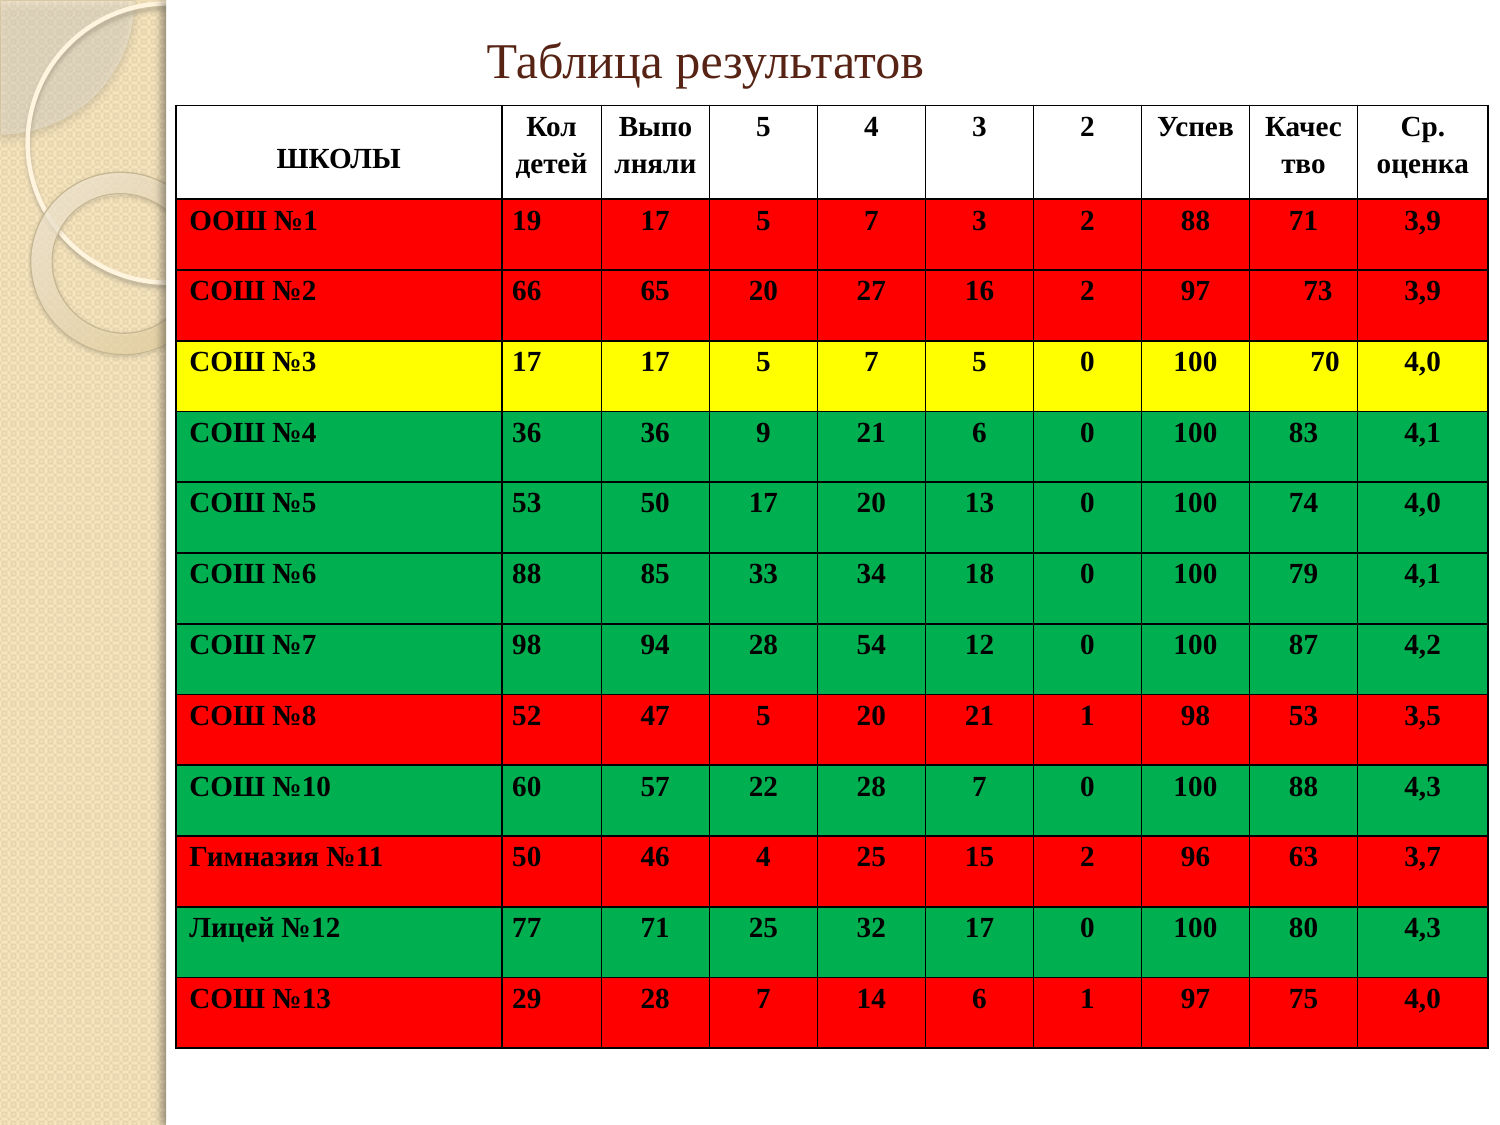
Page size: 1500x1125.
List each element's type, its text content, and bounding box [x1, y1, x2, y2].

table_cell 73 [1250, 271, 1357, 340]
table_cell 5 [710, 200, 817, 269]
table_cell 19 [503, 200, 601, 269]
table_cell 83 [1250, 412, 1357, 481]
table_cell 87 [1250, 625, 1357, 694]
table_cell 16 [926, 271, 1033, 340]
table_cell 7 [818, 200, 925, 269]
table_cell 65 [602, 271, 709, 340]
table_cell 63 [1250, 837, 1357, 906]
table_cell 4 [710, 837, 817, 906]
table_header Качество [1250, 106, 1357, 198]
table_cell СОШ №5 [177, 483, 501, 552]
table_cell 100 [1142, 908, 1249, 977]
table_cell 100 [1142, 412, 1249, 481]
table_cell 77 [503, 908, 601, 977]
table_cell 100 [1142, 554, 1249, 623]
table_cell 7 [926, 766, 1033, 835]
table_cell 66 [503, 271, 601, 340]
table_cell Гимназия №11 [177, 837, 501, 906]
table_cell 54 [818, 625, 925, 694]
table_cell 0 [1034, 342, 1141, 411]
table_cell 88 [503, 554, 601, 623]
table_header Ср. оценка [1358, 106, 1487, 198]
table_cell СОШ №2 [177, 271, 501, 340]
table_cell 9 [710, 412, 817, 481]
table_cell 88 [1250, 766, 1357, 835]
title Таблица результатов [234, 0, 1465, 105]
table_cell 4,1 [1358, 412, 1487, 481]
table_cell 3,7 [1358, 837, 1487, 906]
table_cell 53 [1250, 695, 1357, 764]
table_header ШКОЛЫ [177, 106, 501, 198]
table_cell 70 [1250, 342, 1357, 411]
table_cell 50 [503, 837, 601, 906]
table_cell 27 [818, 271, 925, 340]
table_cell 14 [818, 978, 925, 1047]
table_cell 20 [818, 695, 925, 764]
table_cell 2 [1034, 271, 1141, 340]
table_cell 17 [926, 908, 1033, 977]
table_cell 4,3 [1358, 908, 1487, 977]
table_cell 71 [1250, 200, 1357, 269]
table_cell 0 [1034, 625, 1141, 694]
table_cell 1 [1034, 978, 1141, 1047]
table_cell 47 [602, 695, 709, 764]
table_cell 0 [1034, 554, 1141, 623]
table_cell 13 [926, 483, 1033, 552]
table_cell 3,9 [1358, 200, 1487, 269]
table_cell 36 [602, 412, 709, 481]
table_cell 28 [818, 766, 925, 835]
table_cell СОШ №8 [177, 695, 501, 764]
table_cell 17 [503, 342, 601, 411]
table_cell 94 [602, 625, 709, 694]
table_cell 3 [926, 200, 1033, 269]
table_cell 7 [710, 978, 817, 1047]
table_cell 96 [1142, 837, 1249, 906]
table_cell 20 [818, 483, 925, 552]
table_header 3 [926, 106, 1033, 198]
table_cell 4,2 [1358, 625, 1487, 694]
table_cell 4,0 [1358, 483, 1487, 552]
table_cell 4,0 [1358, 978, 1487, 1047]
table_cell 0 [1034, 412, 1141, 481]
table_cell 28 [710, 625, 817, 694]
table_cell 100 [1142, 766, 1249, 835]
table_cell 25 [710, 908, 817, 977]
table_cell СОШ №7 [177, 625, 501, 694]
table_cell 6 [926, 978, 1033, 1047]
table_cell 20 [710, 271, 817, 340]
table_cell 25 [818, 837, 925, 906]
table_cell 98 [503, 625, 601, 694]
table_cell 2 [1034, 837, 1141, 906]
table_cell Лицей №12 [177, 908, 501, 977]
table_cell 97 [1142, 271, 1249, 340]
table_header Успев [1142, 106, 1249, 198]
table_cell 50 [602, 483, 709, 552]
table_cell 98 [1142, 695, 1249, 764]
table_cell 34 [818, 554, 925, 623]
table_cell 17 [710, 483, 817, 552]
table_cell ООШ №1 [177, 200, 501, 269]
table_cell 1 [1034, 695, 1141, 764]
table_cell 12 [926, 625, 1033, 694]
table_cell 2 [1034, 200, 1141, 269]
table_cell 4,0 [1358, 342, 1487, 411]
table_cell 46 [602, 837, 709, 906]
table_cell 5 [926, 342, 1033, 411]
table_cell 57 [602, 766, 709, 835]
table_header Выполняли [602, 106, 709, 198]
table_cell 88 [1142, 200, 1249, 269]
table_cell 85 [602, 554, 709, 623]
table_cell 3,9 [1358, 271, 1487, 340]
table_cell 52 [503, 695, 601, 764]
table_cell 3,5 [1358, 695, 1487, 764]
table_cell СОШ №3 [177, 342, 501, 411]
table_cell 32 [818, 908, 925, 977]
table_cell 100 [1142, 342, 1249, 411]
table_cell 17 [602, 342, 709, 411]
table_cell 80 [1250, 908, 1357, 977]
table_cell 75 [1250, 978, 1357, 1047]
table_cell 4,1 [1358, 554, 1487, 623]
table_cell 21 [926, 695, 1033, 764]
table_cell 71 [602, 908, 709, 977]
table_cell 100 [1142, 483, 1249, 552]
table_cell 15 [926, 837, 1033, 906]
table_cell 0 [1034, 483, 1141, 552]
table_cell 29 [503, 978, 601, 1047]
table_cell 60 [503, 766, 601, 835]
table_cell 7 [818, 342, 925, 411]
table_cell 5 [710, 342, 817, 411]
table_header Кол детей [503, 106, 601, 198]
table_cell СОШ №13 [177, 978, 501, 1047]
table_cell СОШ №6 [177, 554, 501, 623]
table_cell 33 [710, 554, 817, 623]
table_cell 36 [503, 412, 601, 481]
table_cell 53 [503, 483, 601, 552]
table_cell 79 [1250, 554, 1357, 623]
table_cell 100 [1142, 625, 1249, 694]
table_cell 6 [926, 412, 1033, 481]
table_cell СОШ №4 [177, 412, 501, 481]
table_cell 18 [926, 554, 1033, 623]
table_cell 97 [1142, 978, 1249, 1047]
table_cell 28 [602, 978, 709, 1047]
table_cell 21 [818, 412, 925, 481]
table_cell 17 [602, 200, 709, 269]
table_cell 74 [1250, 483, 1357, 552]
table_cell 4,3 [1358, 766, 1487, 835]
table_cell 0 [1034, 908, 1141, 977]
table_cell 22 [710, 766, 817, 835]
table_cell СОШ №10 [177, 766, 501, 835]
table_header 2 [1034, 106, 1141, 198]
table_header 4 [818, 106, 925, 198]
table_header 5 [710, 106, 817, 198]
table_cell 0 [1034, 766, 1141, 835]
table_cell 5 [710, 695, 817, 764]
